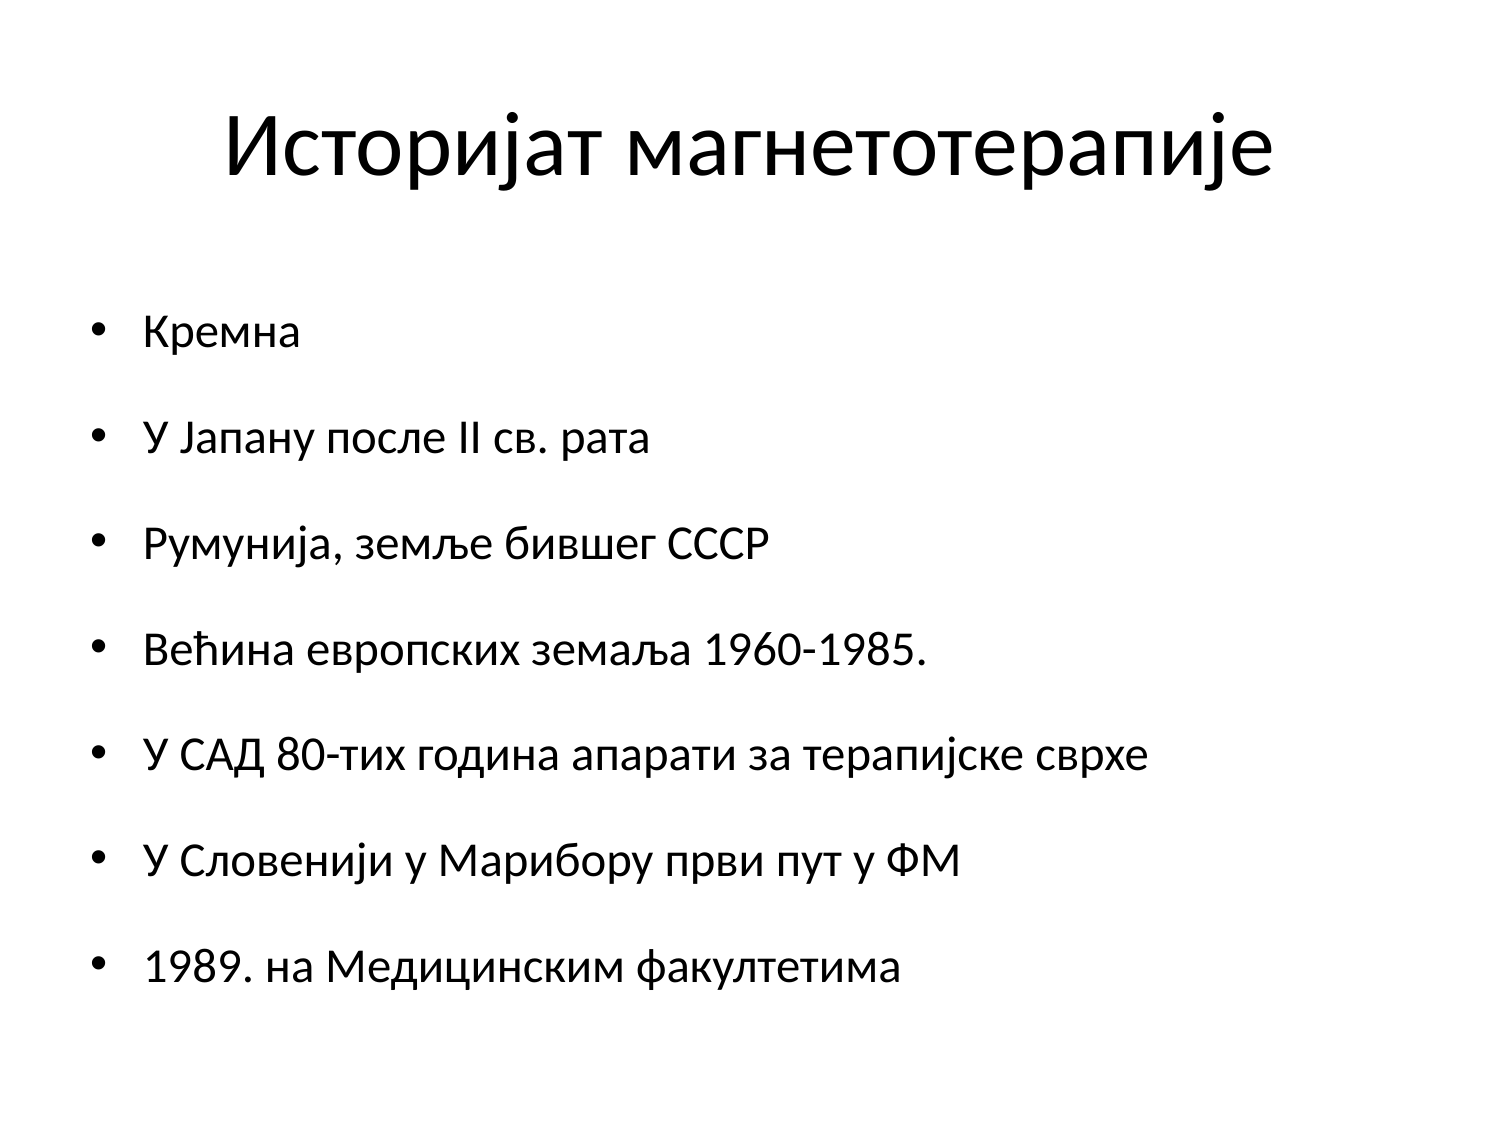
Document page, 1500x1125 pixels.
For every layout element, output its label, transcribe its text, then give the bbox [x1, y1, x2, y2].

list Кремна У Јапану после II св. рата Румунија, земље бившег СССР Већина европских земаља 1960-1985. У САД 80-тих година апарати за терапијске сврхе У Словенији у Марибору први пут у ФМ 1989. на Медицинским факултетима [75, 262, 1425, 1005]
title Историјат магнетотерапије [75, 45, 1425, 233]
